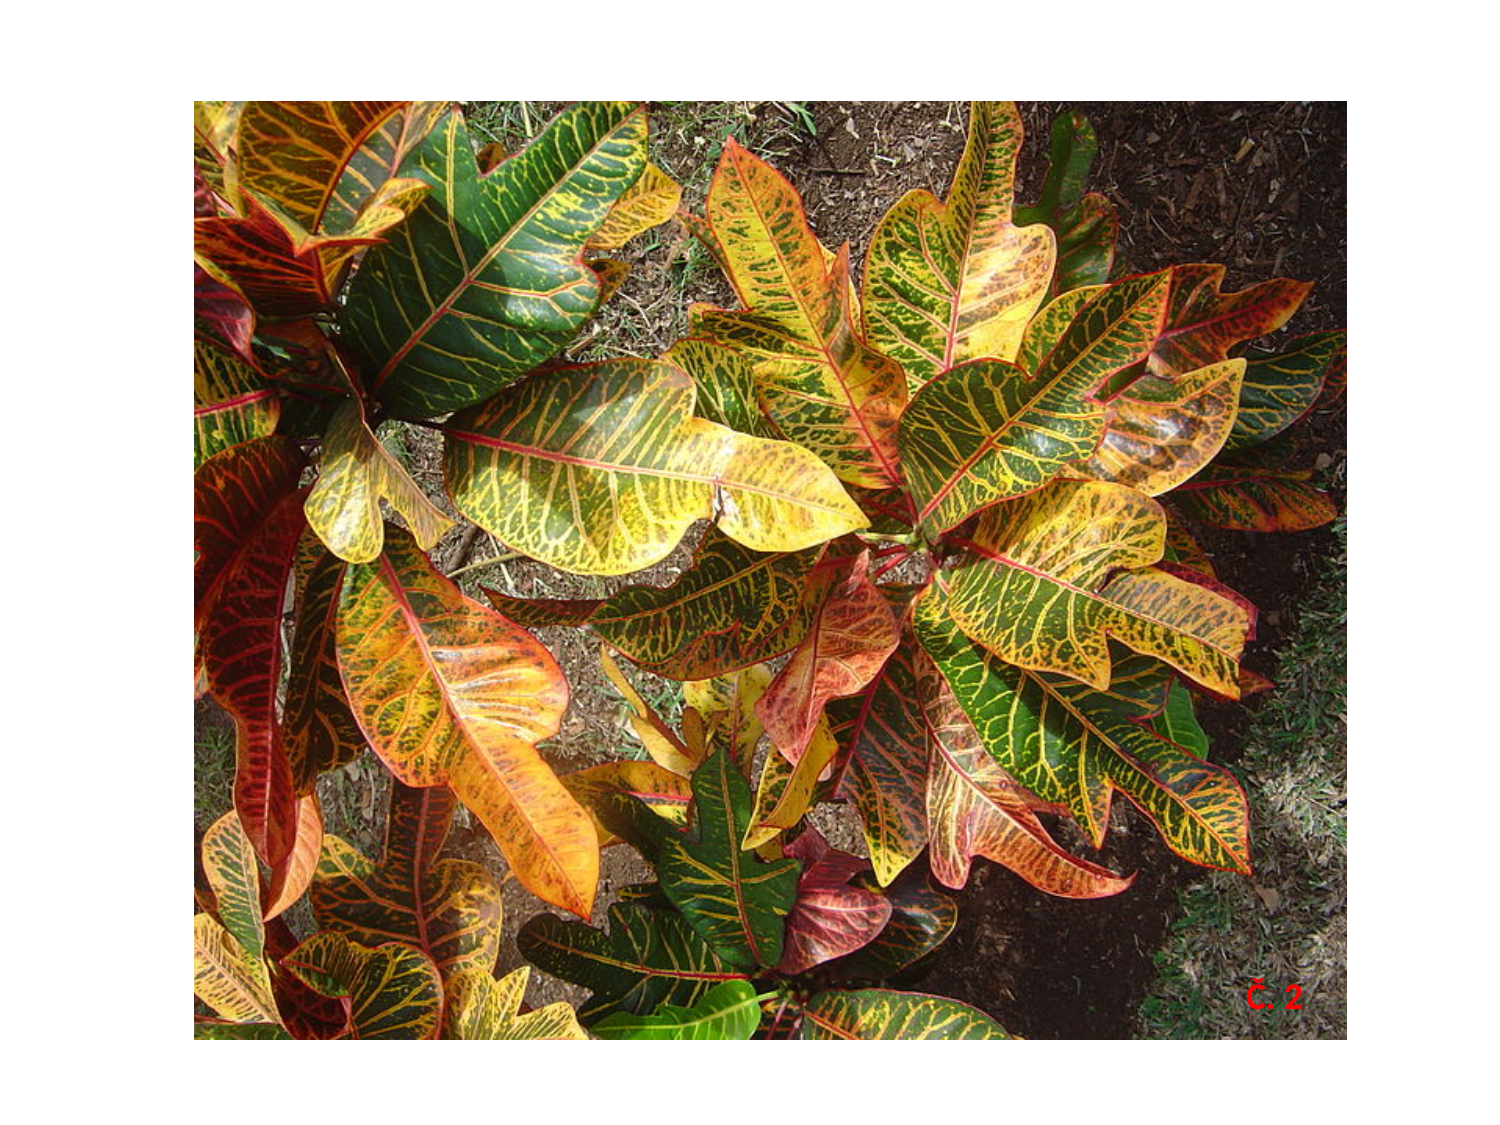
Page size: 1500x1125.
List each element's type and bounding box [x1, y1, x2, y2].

picture [194, 101, 1347, 1040]
